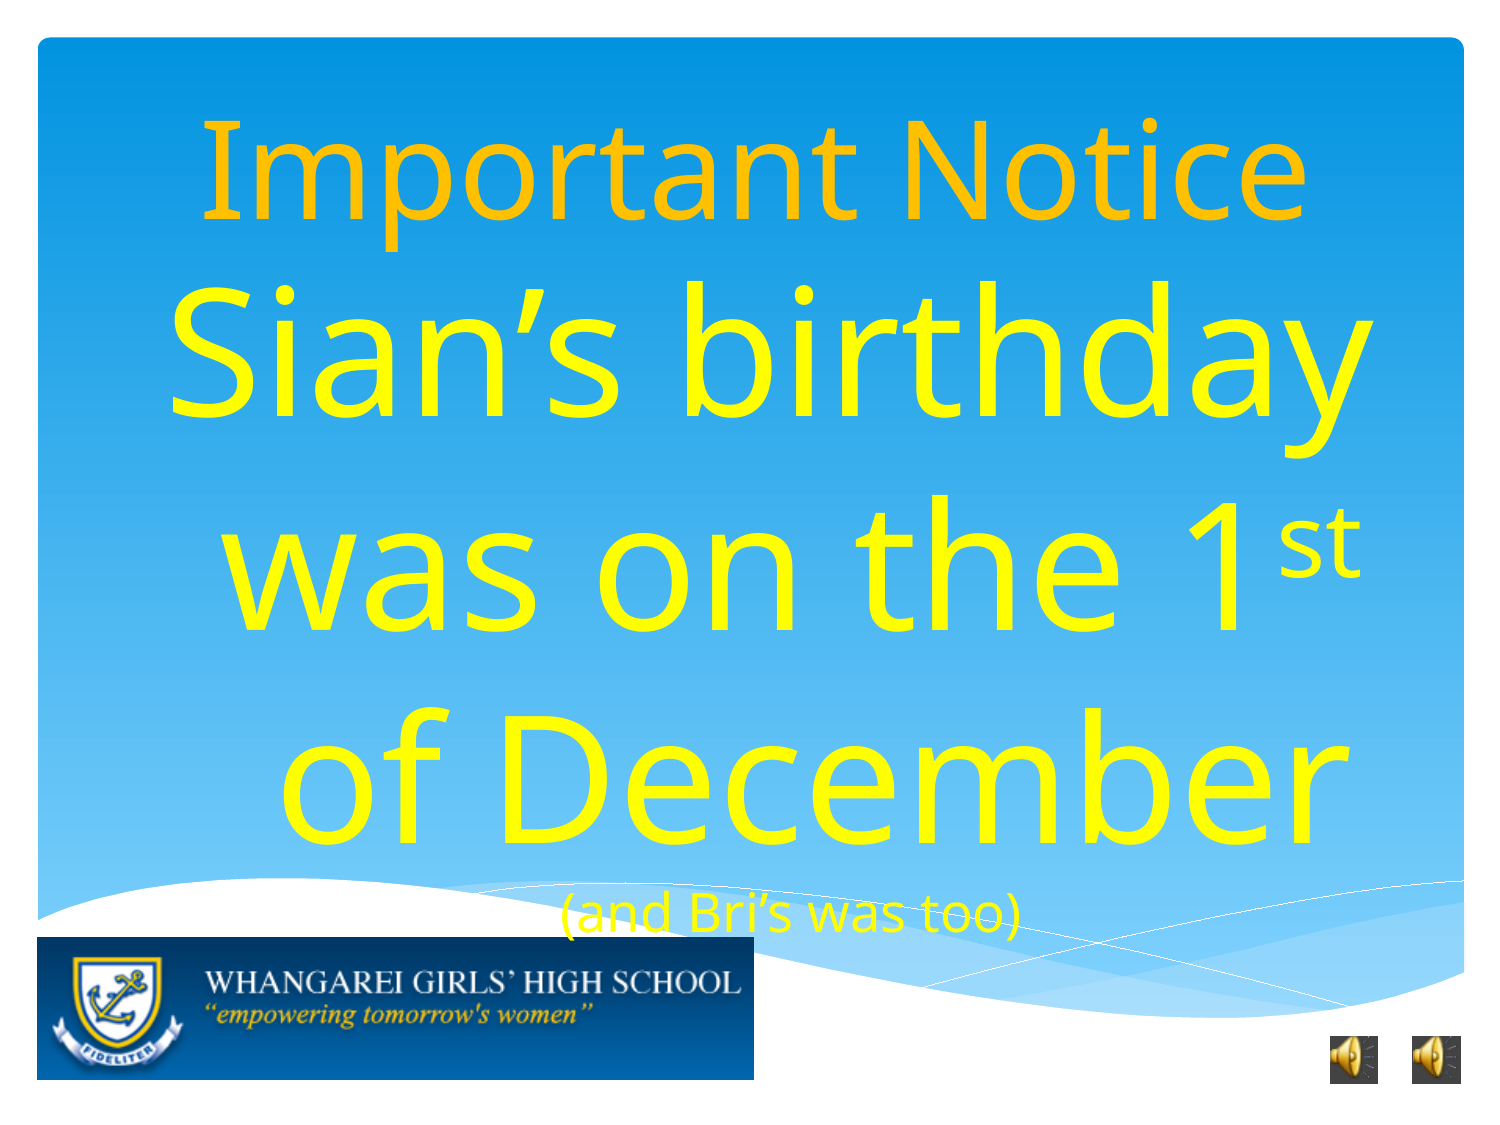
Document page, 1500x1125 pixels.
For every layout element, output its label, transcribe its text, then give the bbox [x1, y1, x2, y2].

picture [1328, 1034, 1380, 1086]
text_box Sian’s birthday was on the 1st of December (and Bri’s was too) [149, 231, 1391, 963]
picture [37, 937, 754, 1080]
picture [1411, 1034, 1462, 1086]
text_box Important Notice [149, 37, 1362, 255]
